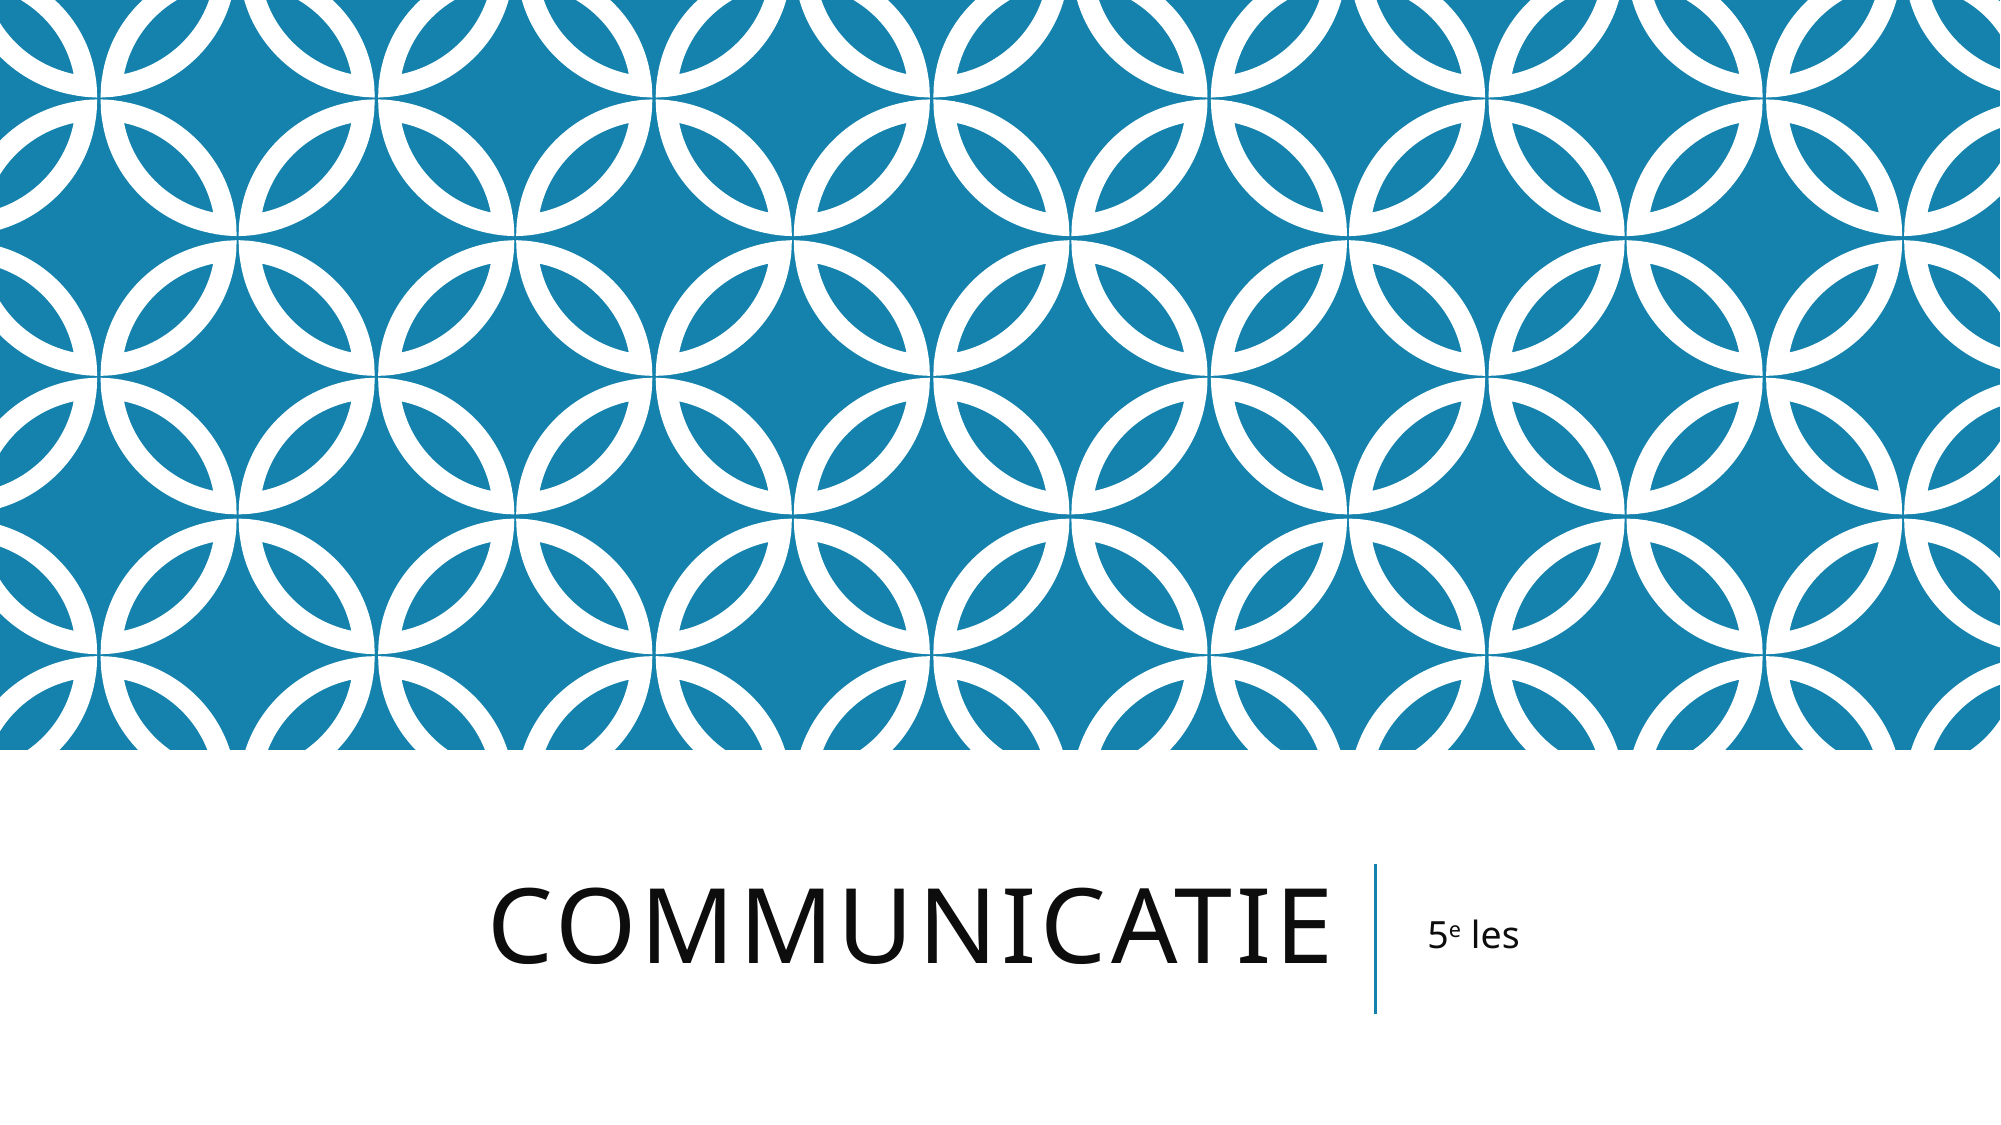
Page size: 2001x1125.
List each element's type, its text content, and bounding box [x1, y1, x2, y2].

subtitle 5e les [1412, 813, 1938, 1054]
title Communicatie [75, 813, 1350, 1054]
